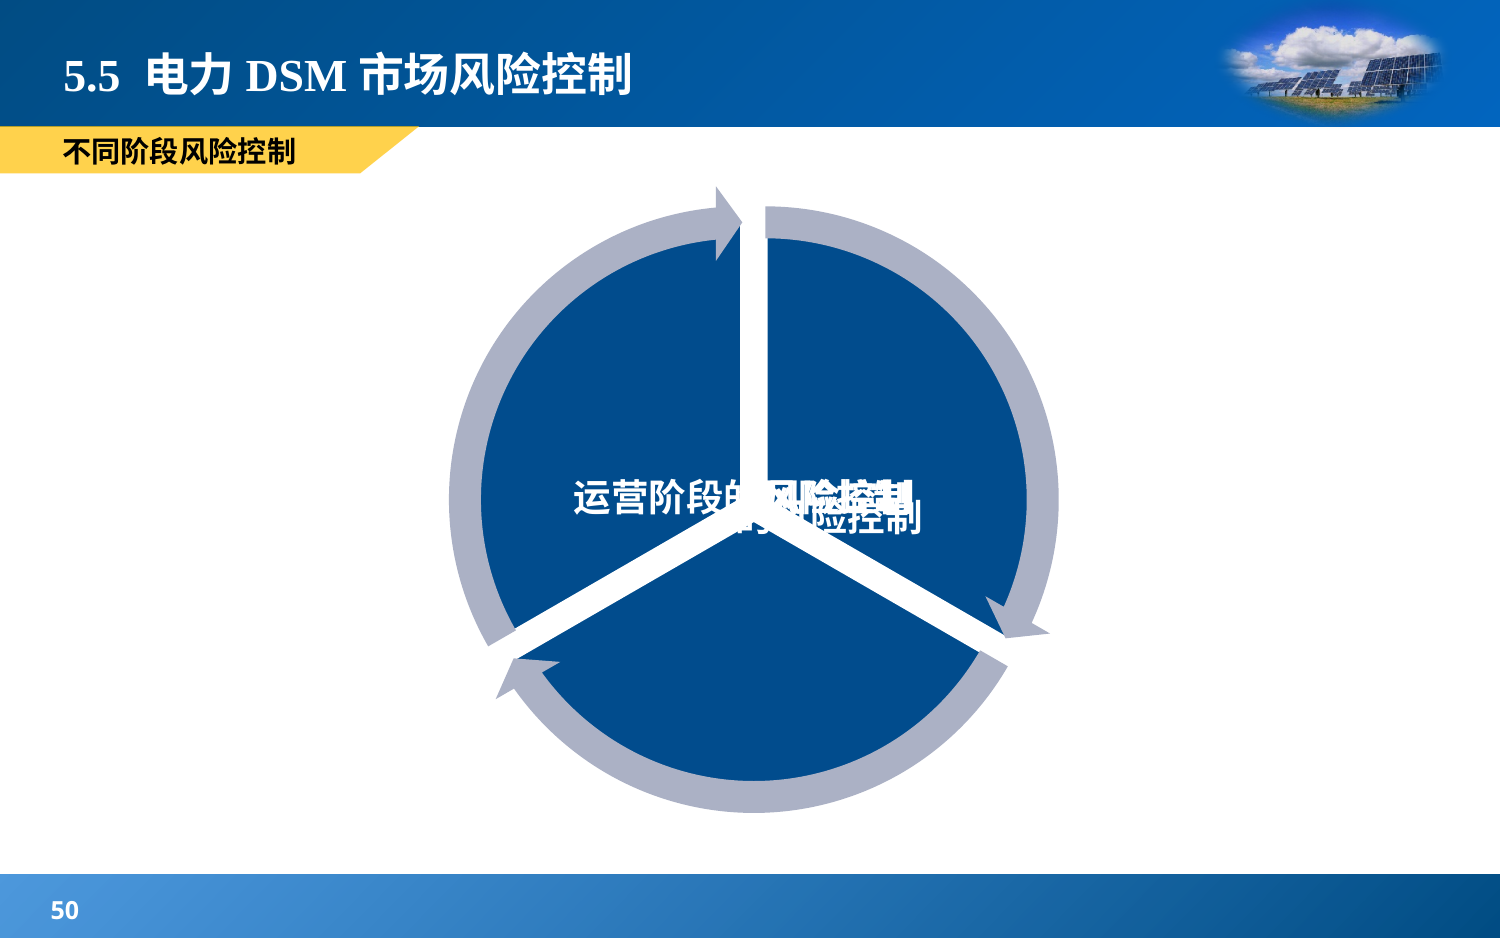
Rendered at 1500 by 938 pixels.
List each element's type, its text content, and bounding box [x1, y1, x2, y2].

title 5.5 电力DSM市场风险控制 [48, 19, 1005, 127]
picture [1233, 6, 1433, 113]
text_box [253, 176, 1255, 844]
text_box 不同阶段风险控制 [0, 124, 422, 176]
